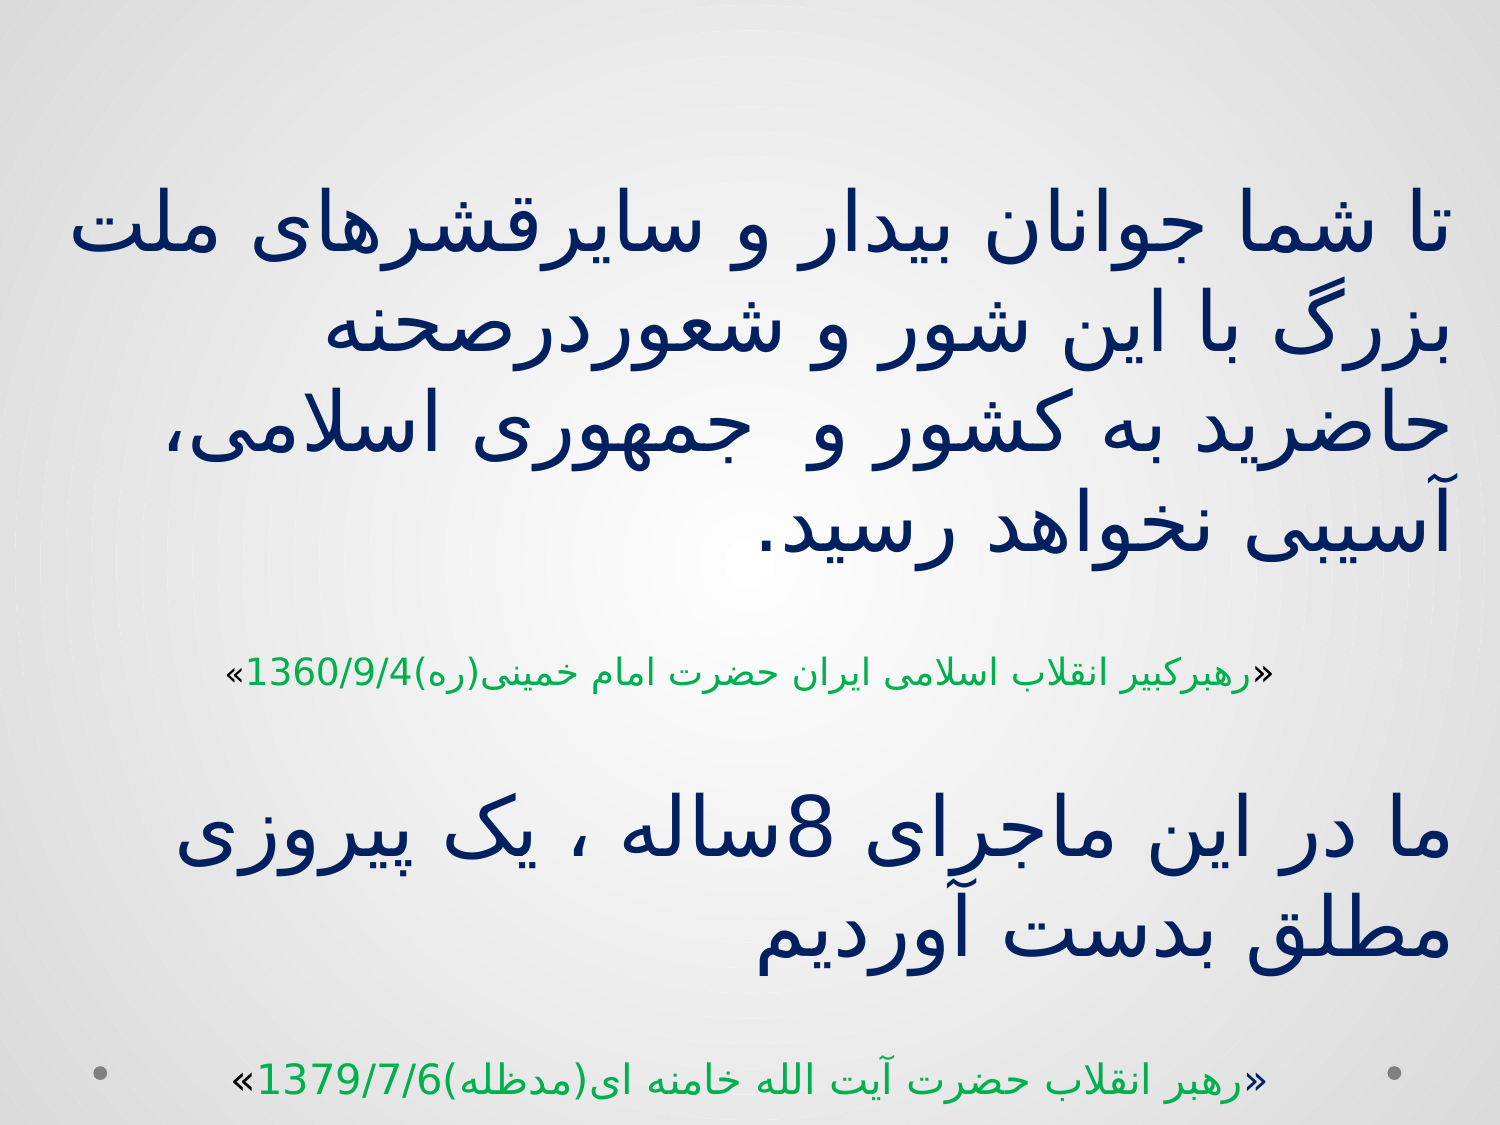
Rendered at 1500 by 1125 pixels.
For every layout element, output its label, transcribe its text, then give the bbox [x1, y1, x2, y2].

text_box تا شما جوانان بیدار و سایرقشرهای ملت بزرگ با این شور و شعوردرصحنه حاضرید به کشور و جمهوری اسلامی، آسیبی نخواهد رسید. «رهبرکبیر انقلاب اسلامی ایران حضرت امام خمینی(ره)1360/9/4» ما در این ماجرای 8ساله ، یک پیروزی مطلق بدست آوردیم «رهبر انقلاب حضرت آیت الله خامنه ای(مدظله)1379/7/6» [29, 160, 1471, 1125]
